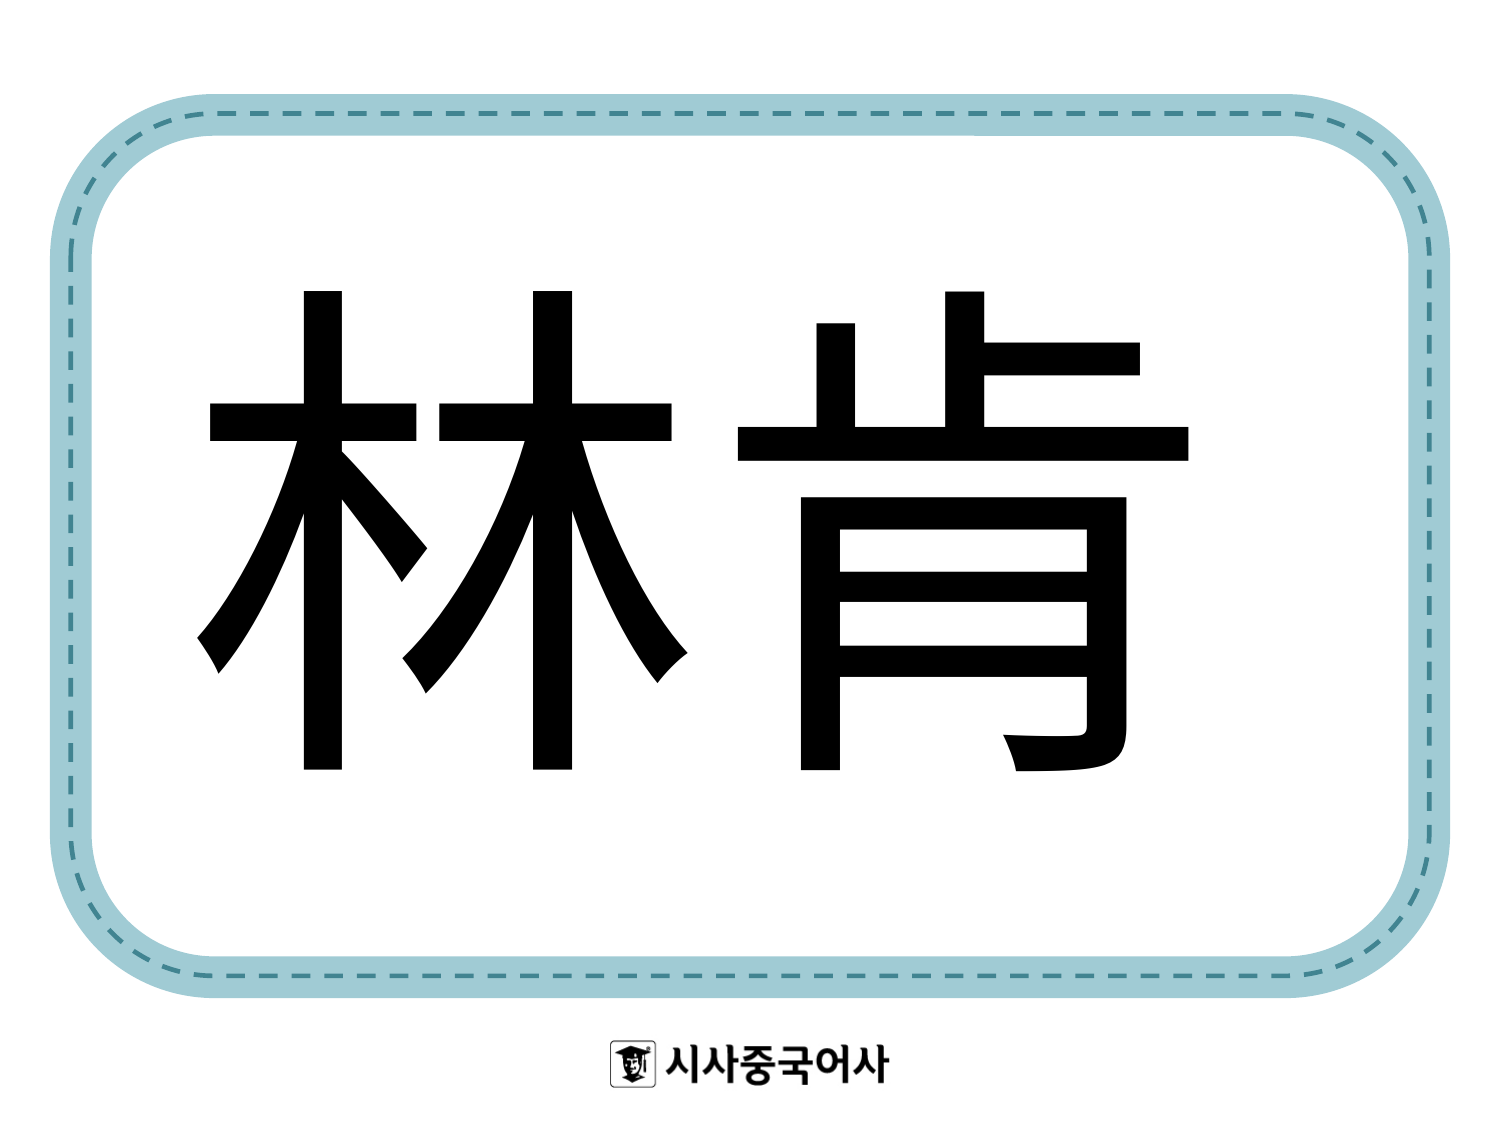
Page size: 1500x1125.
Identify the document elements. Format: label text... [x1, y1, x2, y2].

text_box 林肯 [145, 189, 1354, 853]
picture [602, 1034, 898, 1094]
